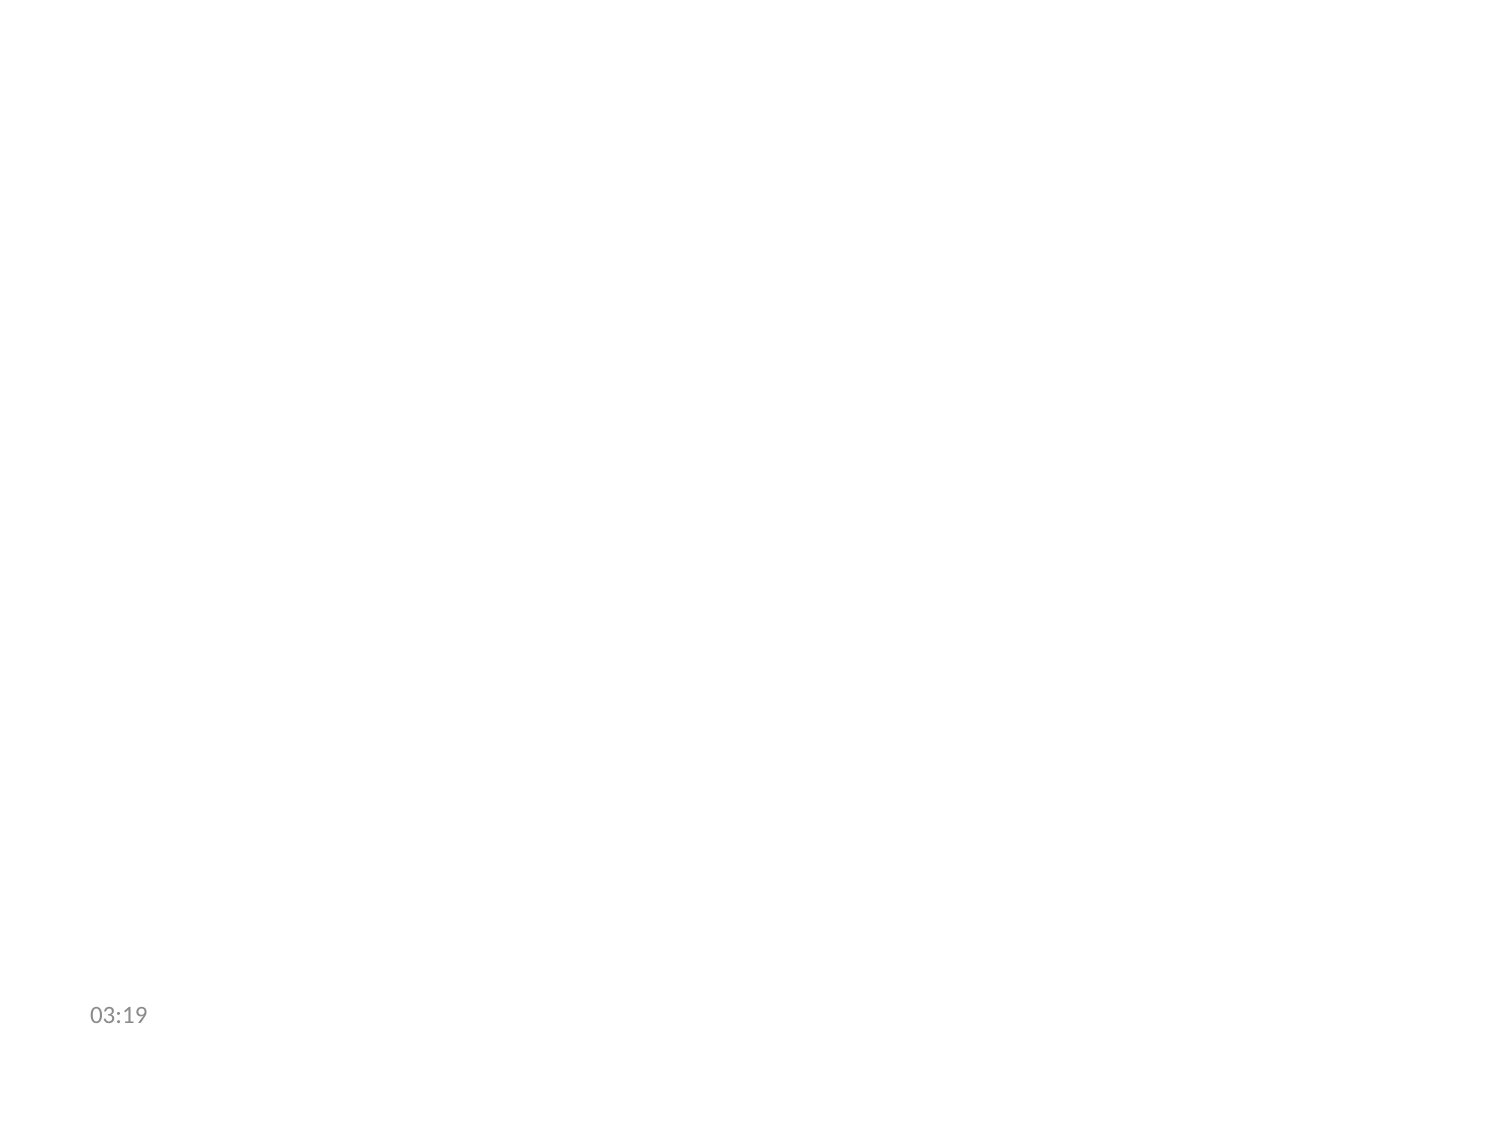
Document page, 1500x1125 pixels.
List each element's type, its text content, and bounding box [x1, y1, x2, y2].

text_box 15:35 [75, 983, 425, 1044]
